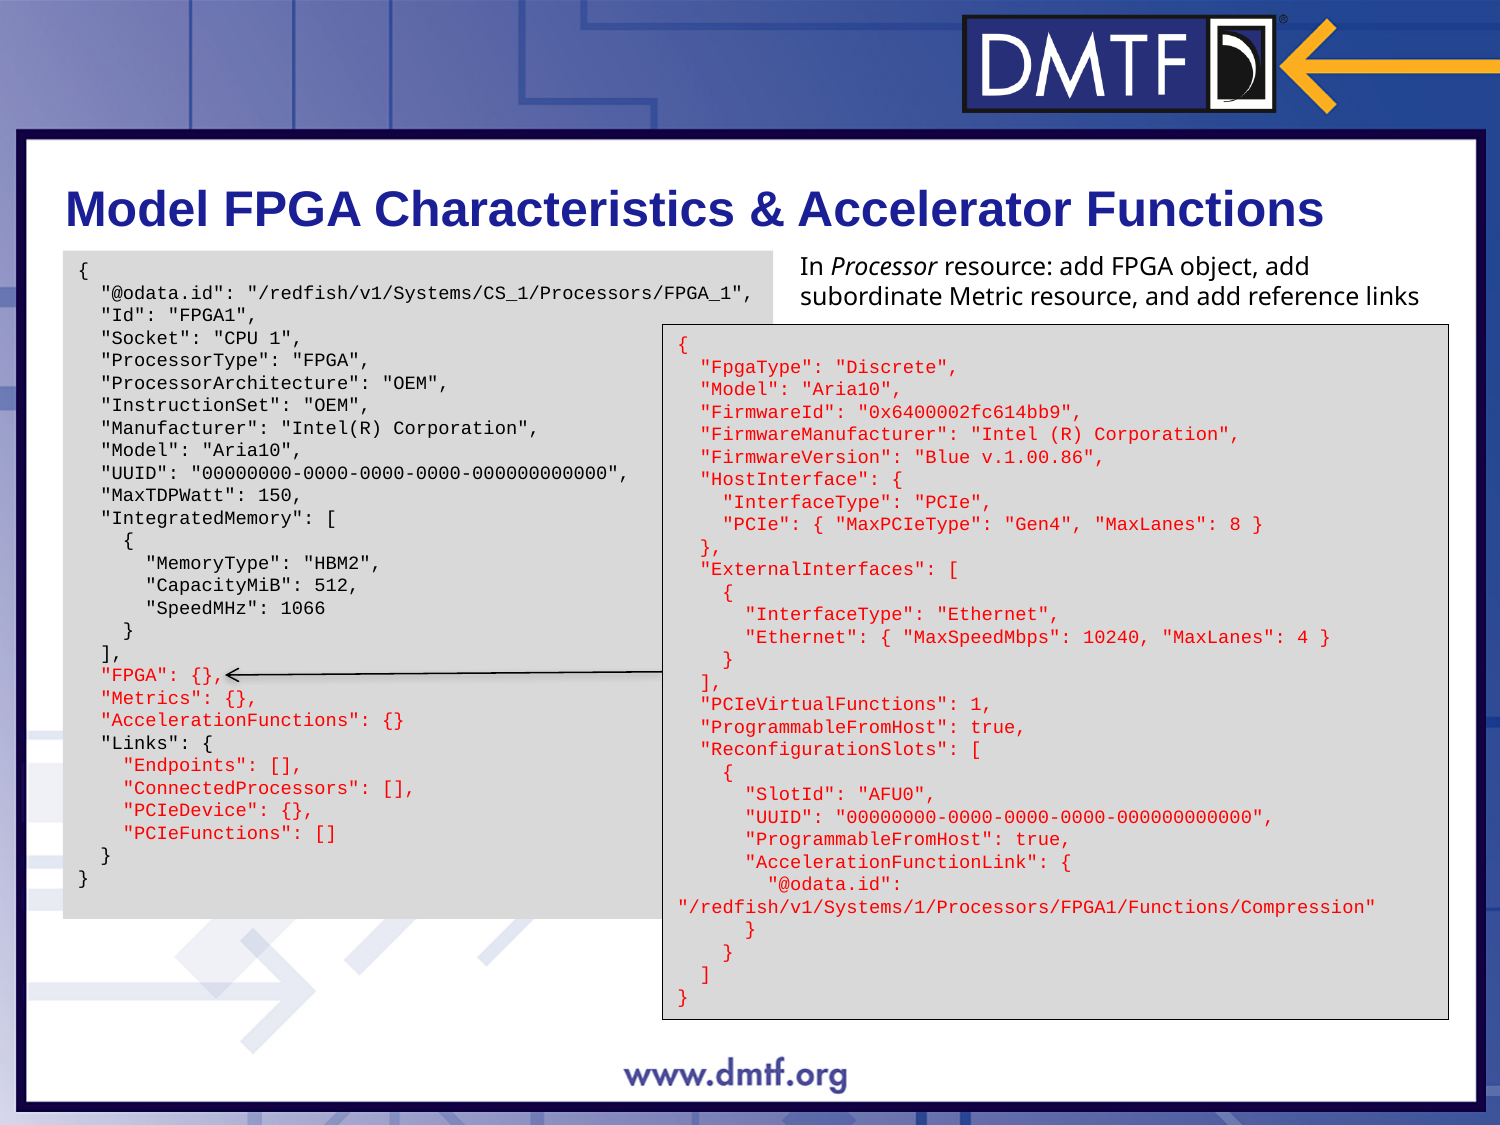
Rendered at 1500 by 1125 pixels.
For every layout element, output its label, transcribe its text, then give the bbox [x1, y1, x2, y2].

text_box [224, 671, 663, 676]
picture [0, 0, 1500, 1125]
list { "@odata.id": "/redfish/v1/Systems/CS_1/Processors/FPGA_1", "Id": "FPGA1", "Socket": "CPU 1", "ProcessorType": "FPGA", "ProcessorArchitecture": "OEM", "InstructionSet": "OEM", "Manufacturer": "Intel(R) Corporation", "Model": "Aria10", "UUID": "00000000-0000-0000-0000-000000000000", "MaxTDPWatt": 150, "IntegratedMemory": [ { "MemoryType": "HBM2", "CapacityMiB": 512, "SpeedMHz": 1066 } ], "FPGA": {}, "Metrics": {}, "AccelerationFunctions": {} "Links": { "Endpoints": [], "ConnectedProcessors": [], "PCIeDevice": {}, "PCIeFunctions": [] } } [62, 250, 774, 919]
title Model FPGA Characteristics & Accelerator Functions [50, 149, 1450, 263]
text_box In Processor resource: add FPGA object, add subordinate Metric resource, and add reference links [785, 242, 1453, 318]
list { "FpgaType": "Discrete", "Model": "Aria10", "FirmwareId": "0x6400002fc614bb9", "FirmwareManufacturer": "Intel (R) Corporation", "FirmwareVersion": "Blue v.1.00.86", "HostInterface": { "InterfaceType": "PCIe", "PCIe": { "MaxPCIeType": "Gen4", "MaxLanes": 8 } }, "ExternalInterfaces": [ { "InterfaceType": "Ethernet", "Ethernet": { "MaxSpeedMbps": 10240, "MaxLanes": 4 } } ], "PCIeVirtualFunctions": 1, "ProgrammableFromHost": true, "ReconfigurationSlots": [ { "SlotId": "AFU0", "UUID": "00000000-0000-0000-0000-000000000000", "ProgrammableFromHost": true, "AccelerationFunctionLink": { "@odata.id": "/redfish/v1/Systems/1/Processors/FPGA1/Functions/Compression" } } ] } [662, 324, 1449, 1020]
